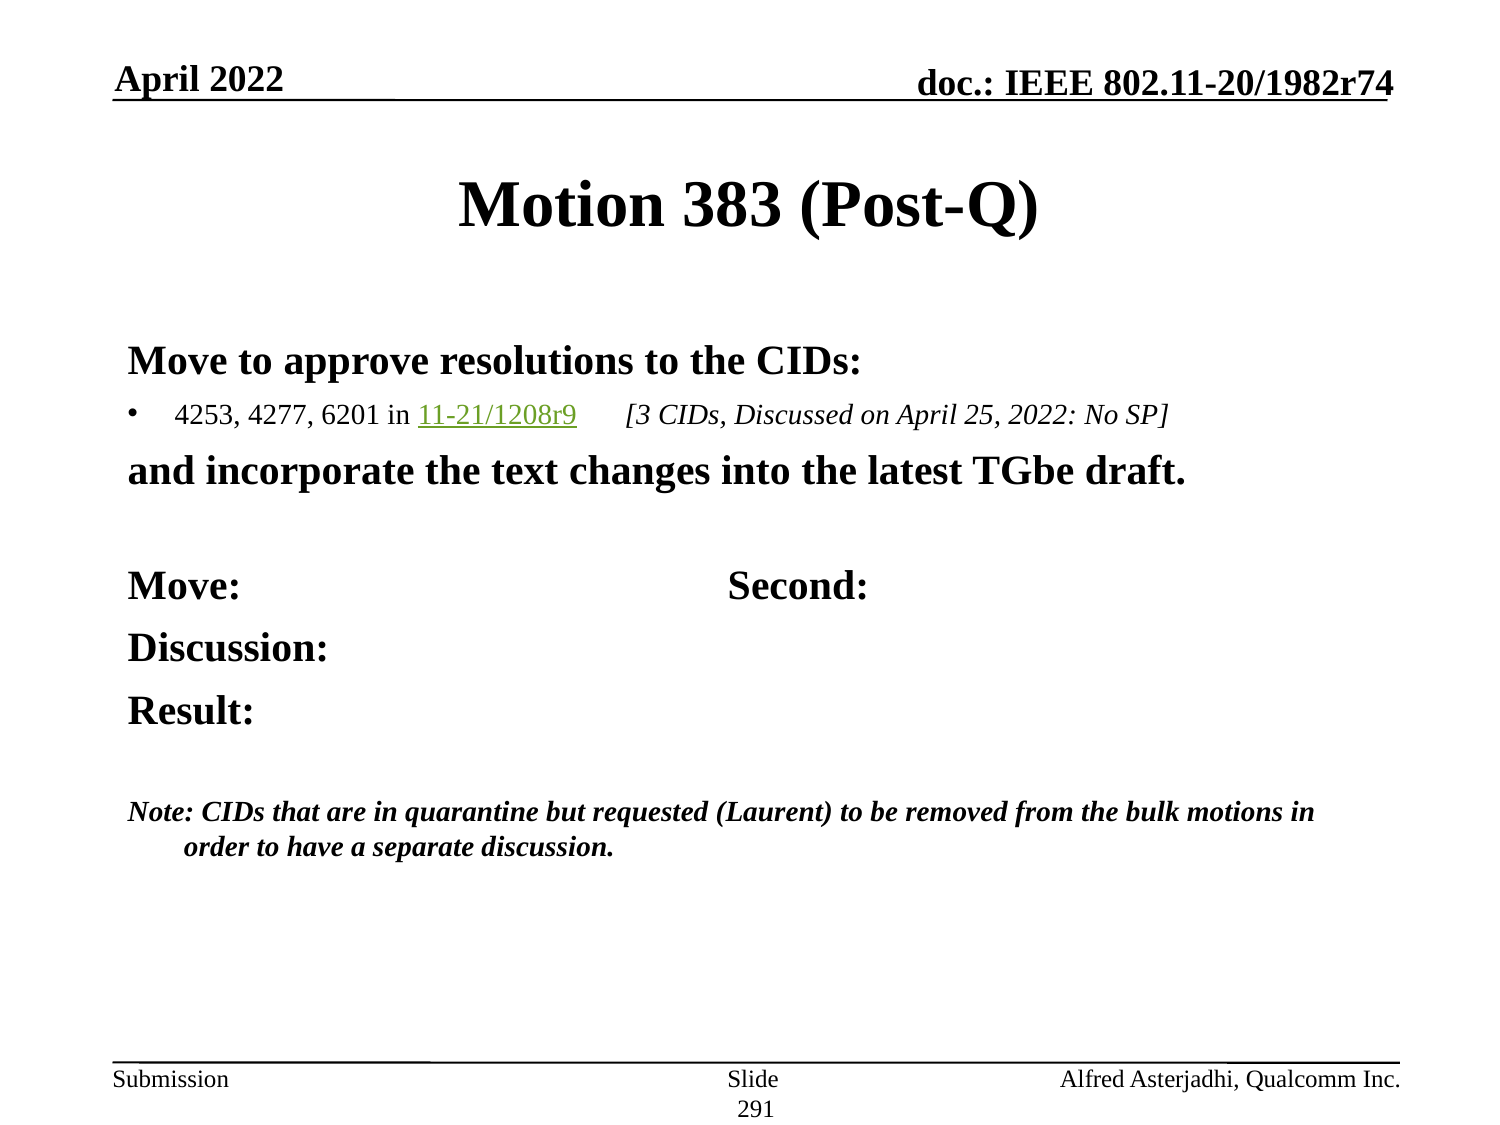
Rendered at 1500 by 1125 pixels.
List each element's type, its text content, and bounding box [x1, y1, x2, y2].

list Move to approve resolutions to the CIDs: 4253, 4277, 6201 in 11-21/1208r9 [3 CIDs, Discussed on April 25, 2022: No SP] and incorporate the text changes into the latest TGbe draft. Move: Second: Discussion: Result: Note: CIDs that are in quarantine but requested (Laurent) to be removed from the bulk motions in order to have a separate discussion. [112, 324, 1388, 1000]
title Motion 383 (Post-Q) [112, 112, 1388, 288]
footer Alfred Asterjadhi, Qualcomm Inc. [878, 1061, 1402, 1093]
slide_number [114, 54, 423, 100]
slide_number Slide 291 [712, 1061, 800, 1123]
